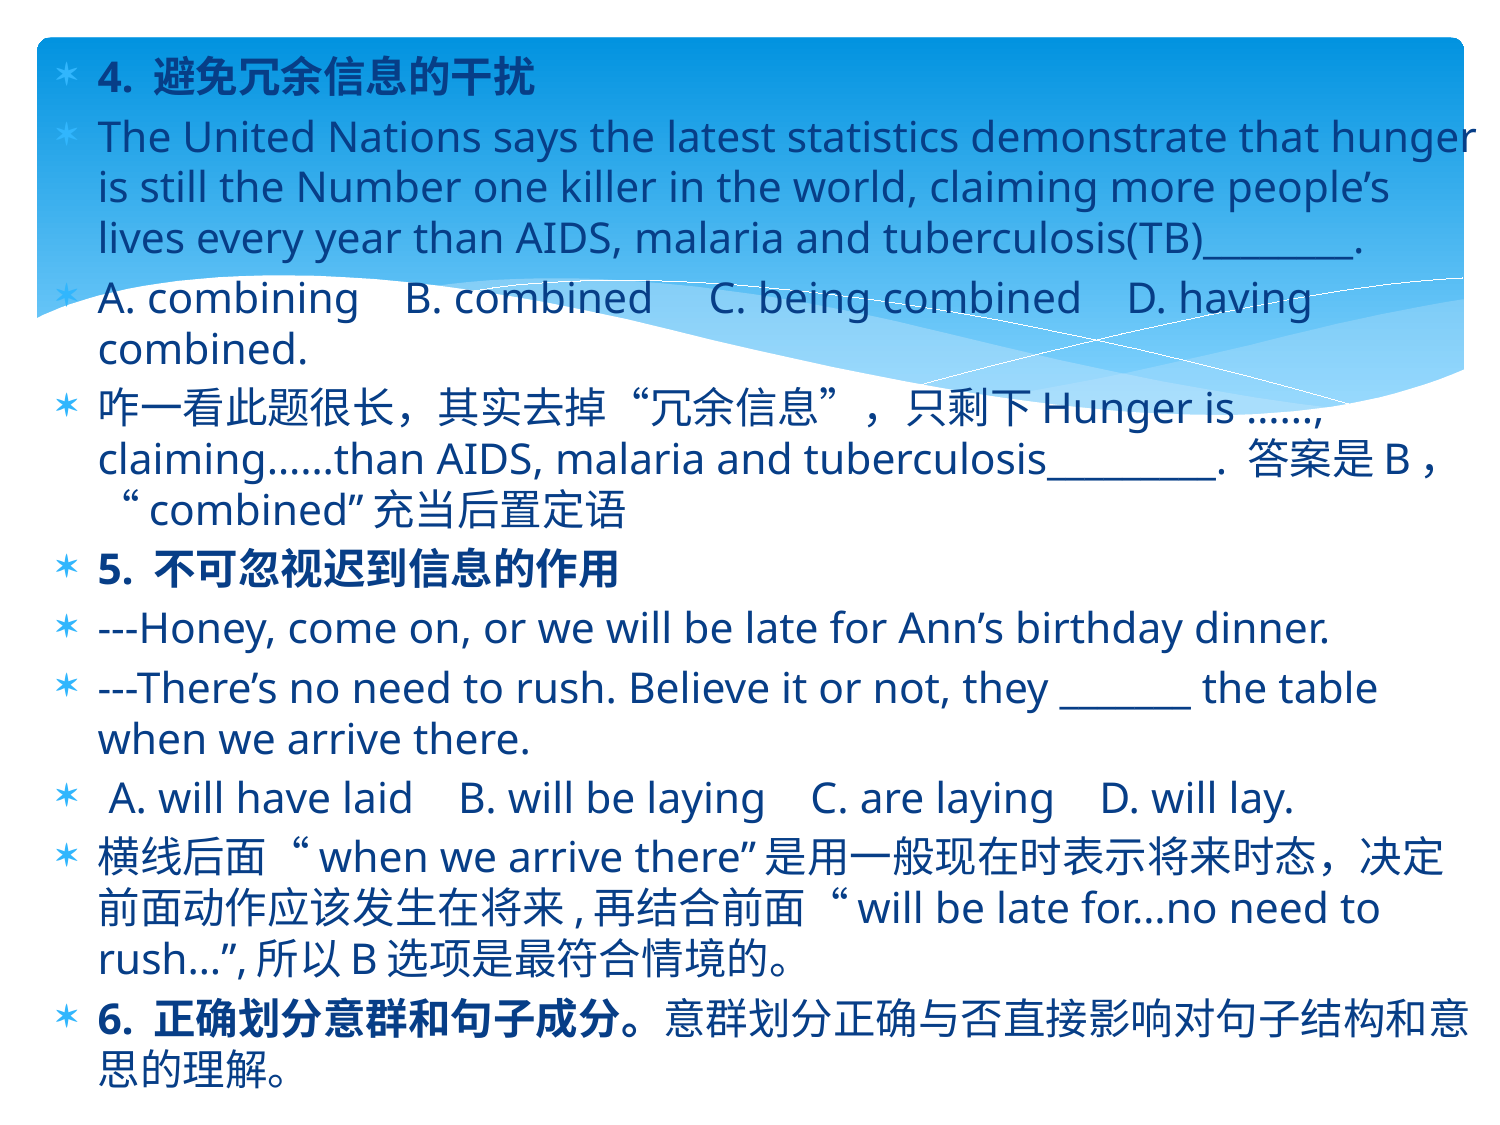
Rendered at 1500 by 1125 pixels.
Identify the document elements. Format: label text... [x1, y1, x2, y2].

list 4. 避免冗余信息的干扰 The United Nations says the latest statistics demonstrate that hunger is still the Number one killer in the world, claiming more people’s lives every year than AIDS, malaria and tuberculosis(TB)________. A. combining B. combined C. being combined D. having combined. 咋一看此题很长，其实去掉“冗余信息”，只剩下Hunger is ……, claiming……than AIDS, malaria and tuberculosis_________. 答案是B，“combined”充当后置定语 5. 不可忽视迟到信息的作用 ---Honey, come on, or we will be late for Ann’s birthday dinner. ---There’s no need to rush. Believe it or not, they _______ the table when we arrive there. A. will have laid B. will be laying C. are laying D. will lay. 横线后面“when we arrive there”是用一般现在时表示将来时态，决定前面动作应该发生在将来,再结合前面“will be late for…no need to rush…”,所以B选项是最符合情境的。 6. 正确划分意群和句子成分。意群划分正确与否直接影响对句子结构和意思的理解。 [41, 42, 1500, 1125]
